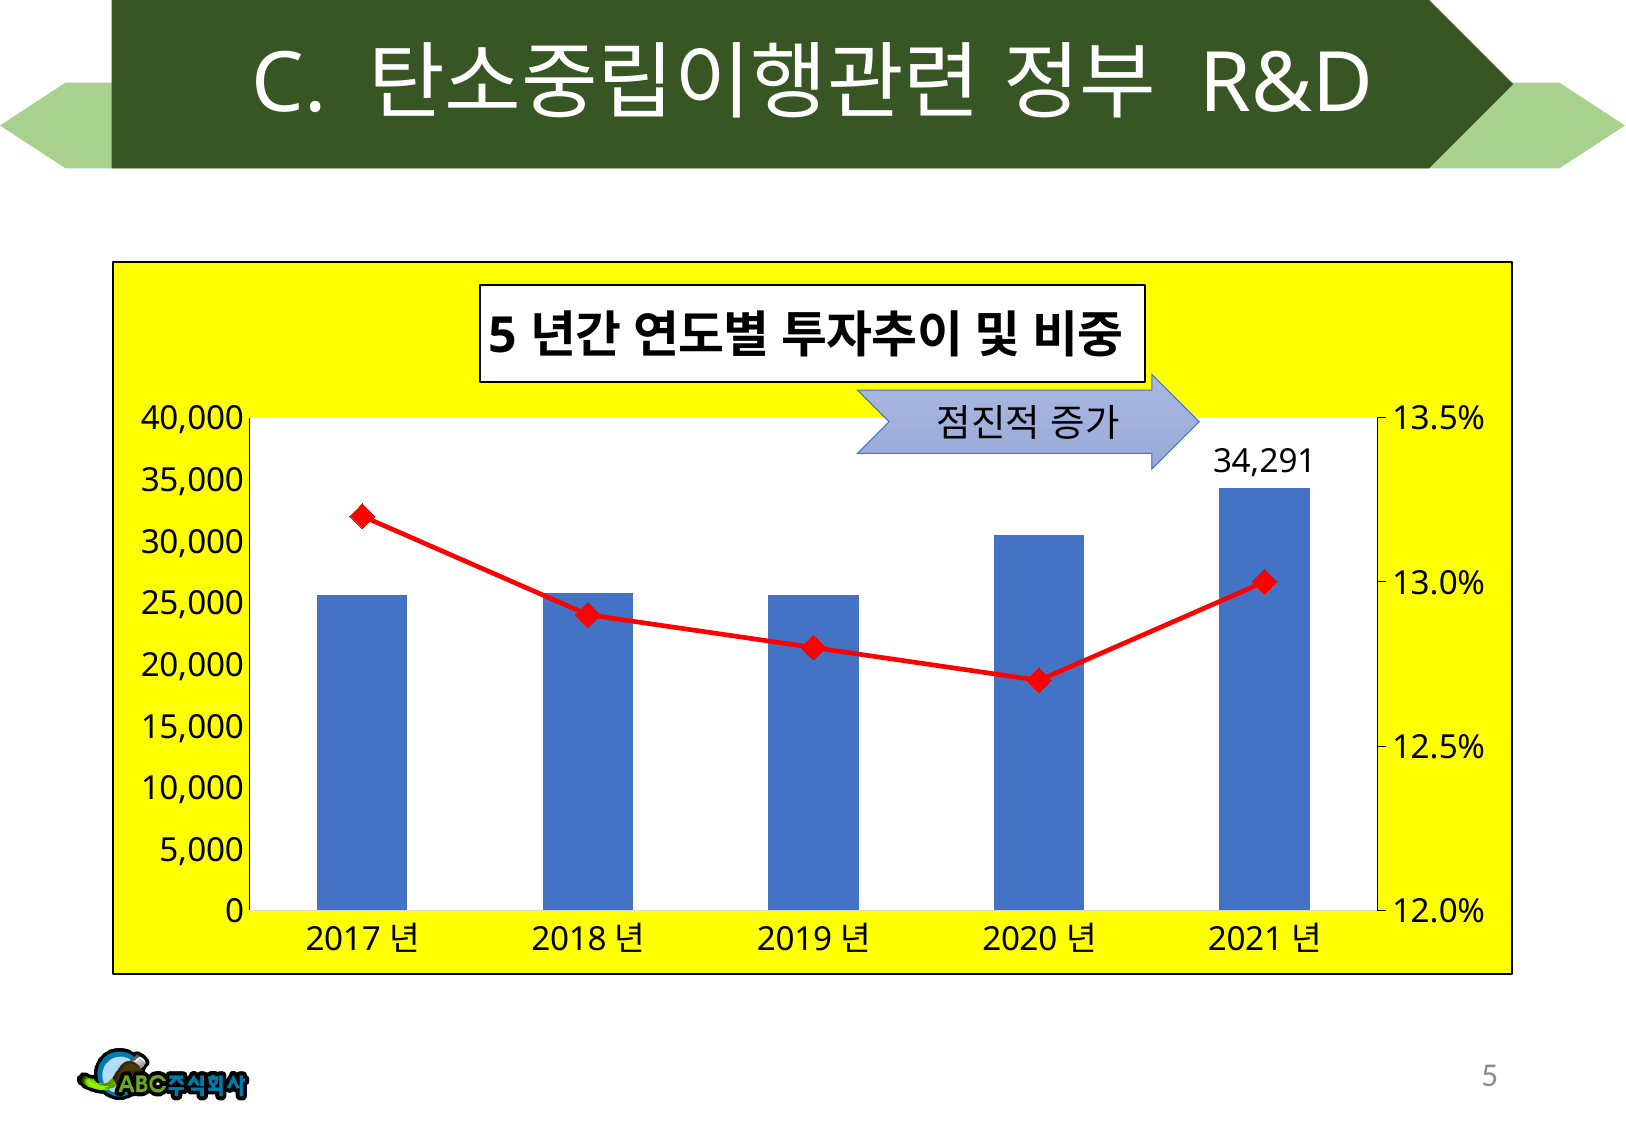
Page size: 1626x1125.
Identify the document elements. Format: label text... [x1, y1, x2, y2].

chart [111, 261, 1514, 976]
title C. 탄소중립이행관련 정부 R&D [0, 0, 1625, 169]
slide_number 5 [1147, 1042, 1514, 1103]
picture [69, 1042, 254, 1104]
